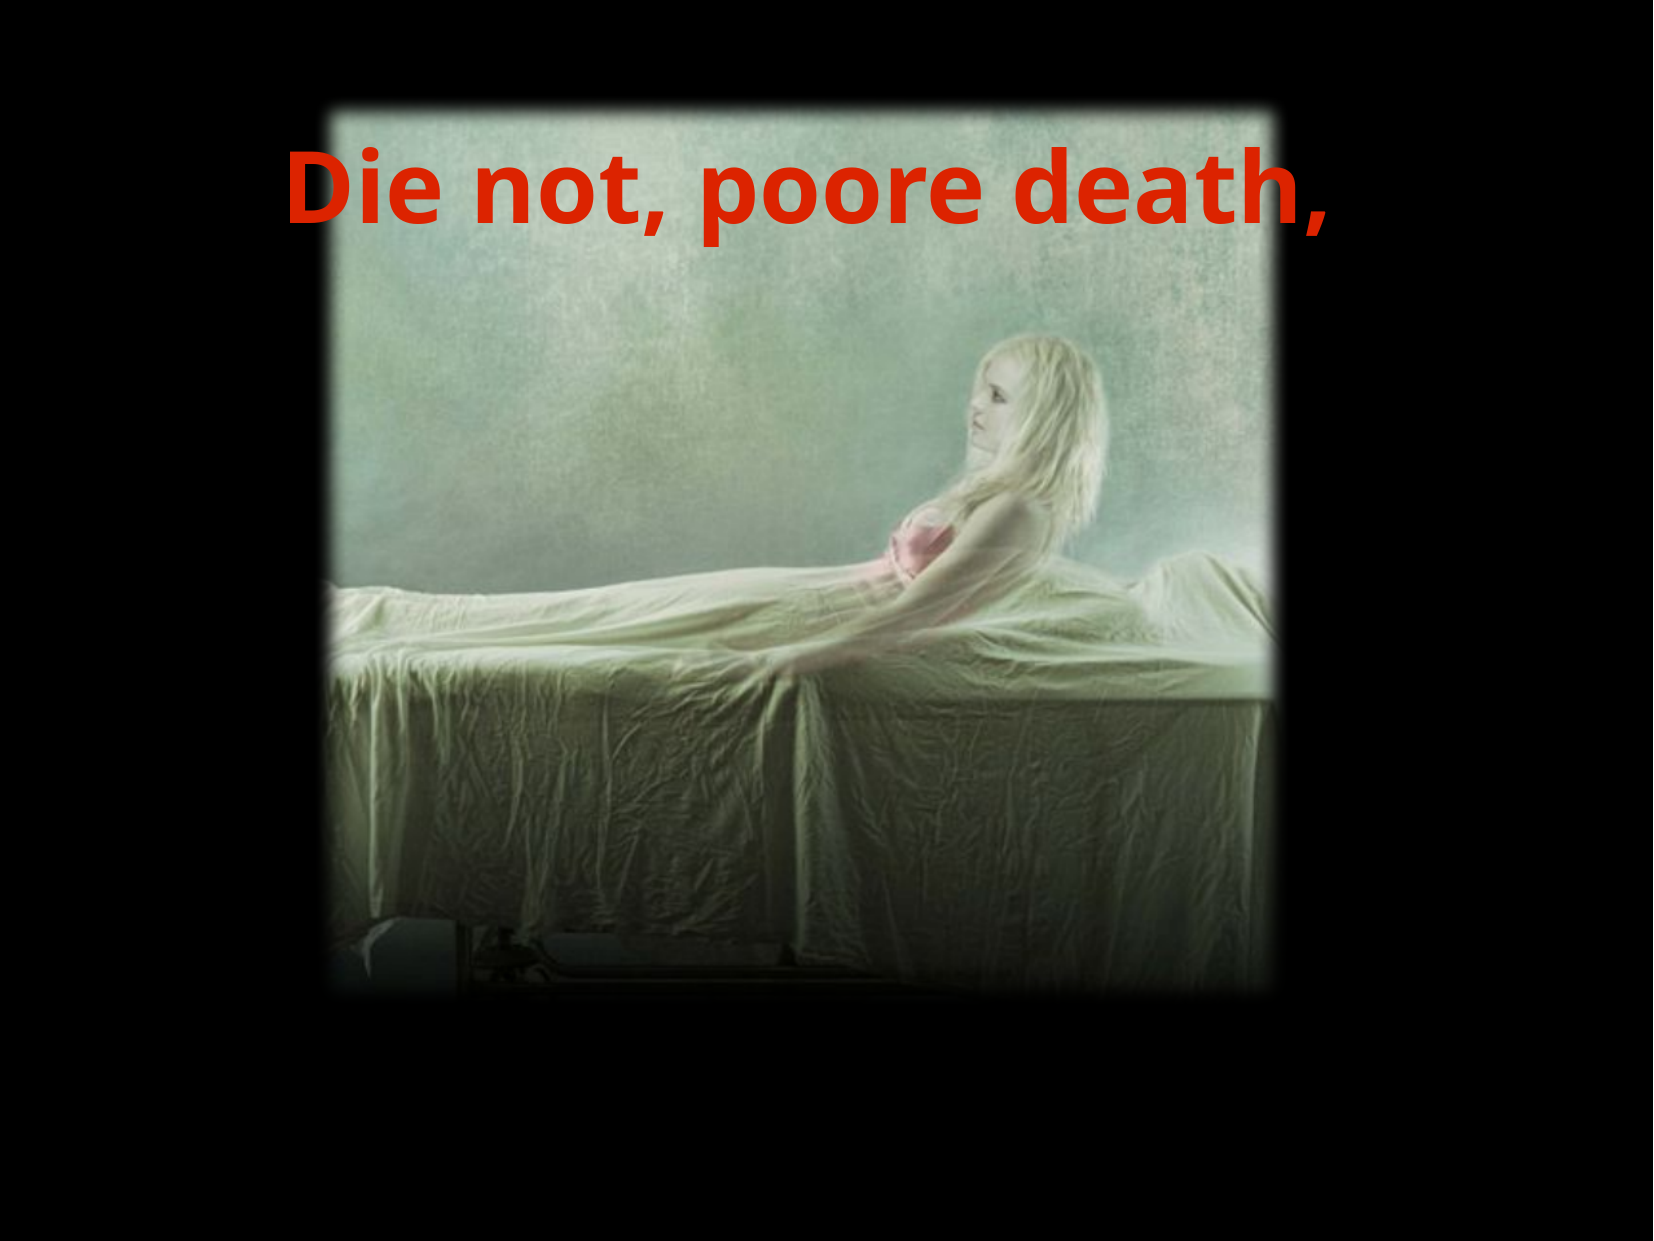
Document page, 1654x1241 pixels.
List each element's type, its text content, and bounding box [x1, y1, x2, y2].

picture [313, 94, 1290, 1008]
text_box Die not, poore death, [176, 82, 1464, 255]
